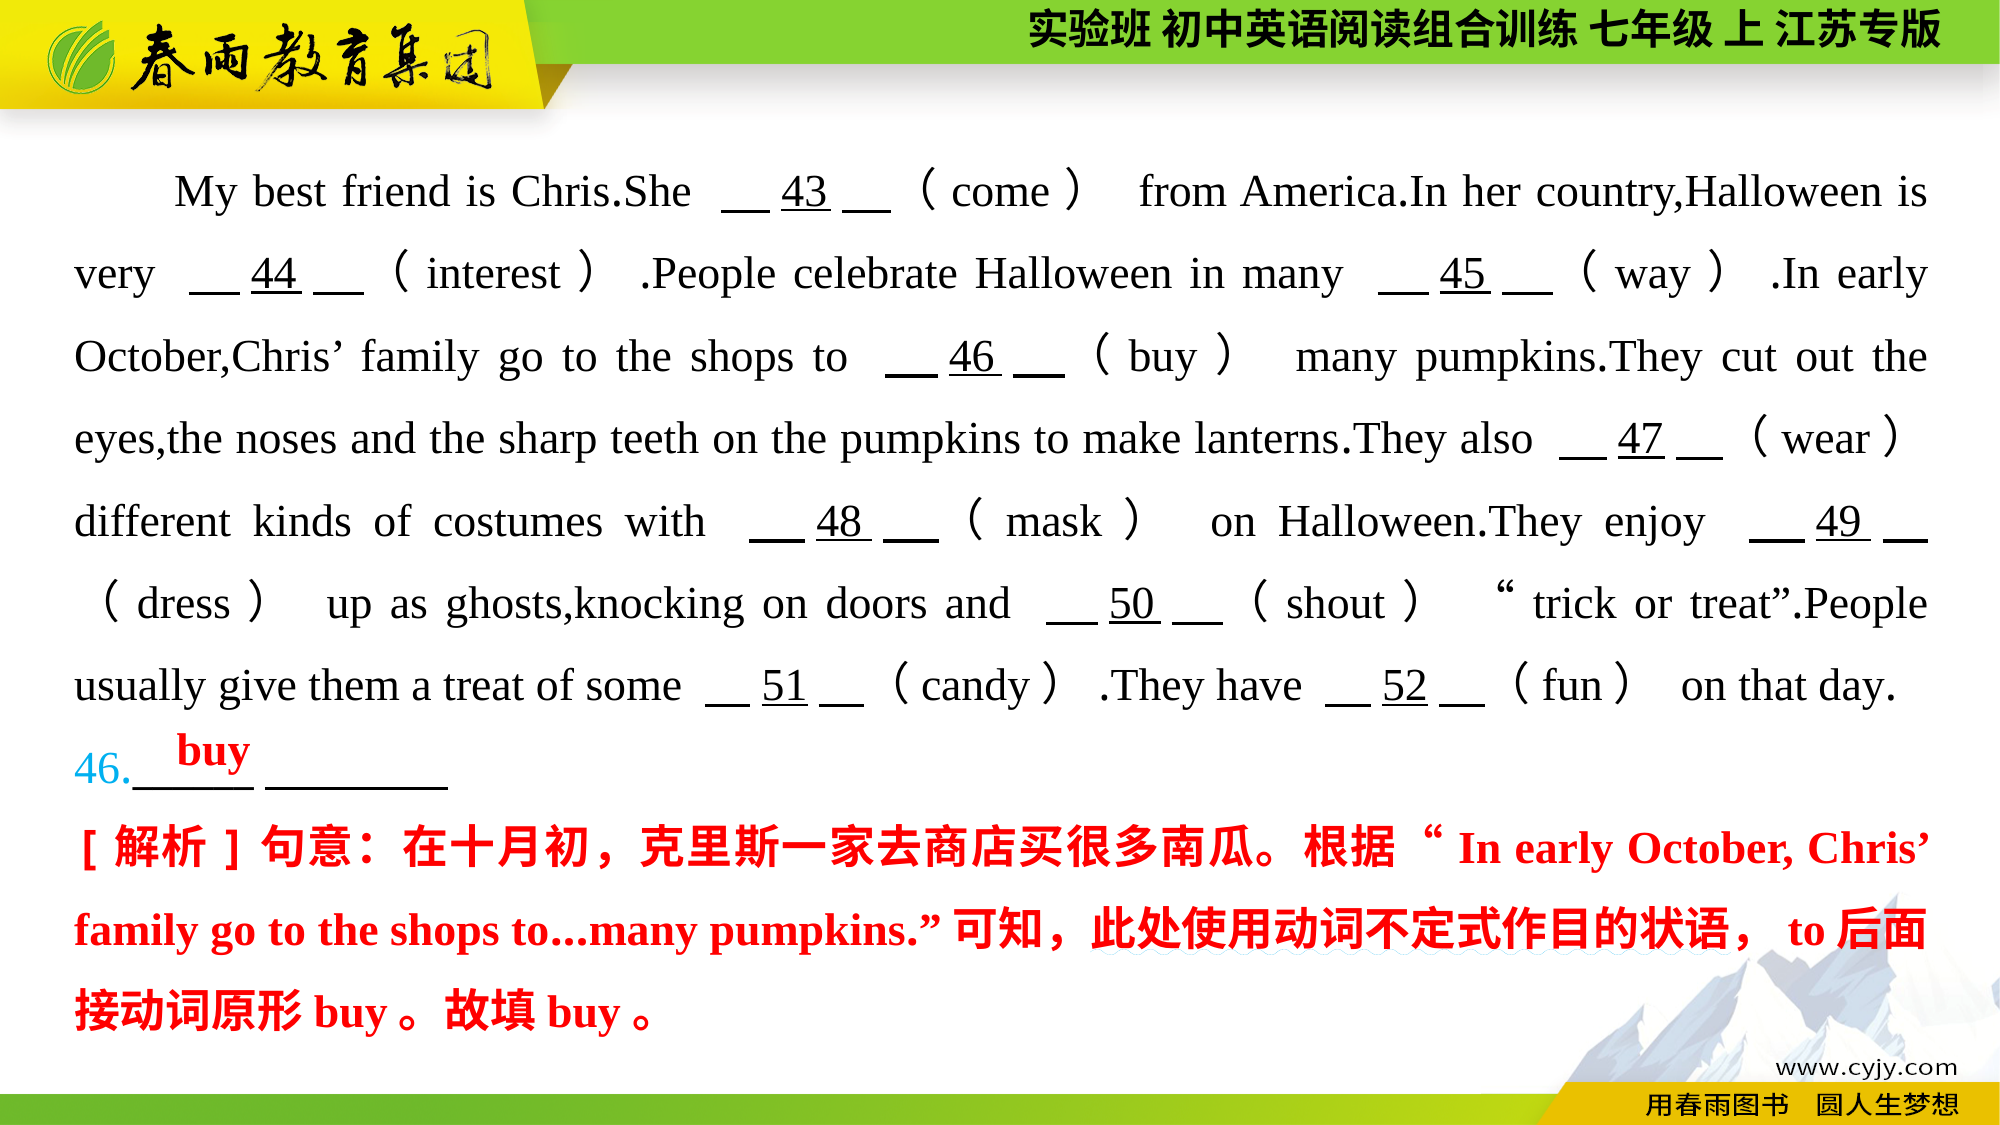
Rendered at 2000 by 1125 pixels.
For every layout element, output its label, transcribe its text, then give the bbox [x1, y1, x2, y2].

text_box [解析]句意：在十月初，克里斯一家去商店买很多南瓜。根据“In early October, Chris’ family go to the shops to...many pumpkins.”可知，此处使用动词不定式作目的状语，to后面接动词原形buy。故填buy。 [59, 782, 1944, 1045]
picture [0, 0, 2000, 1125]
list My best friend is Chris.She 43 （come） from America.In her country,Halloween is very 44 （interest）.People celebrate Halloween in many 45 （way）.In early October,Chris’ family go to the shops to 46 （buy） many pumpkins.They cut out the eyes,the noses and the sharp teeth on the pumpkins to make lanterns.They also 47 （wear） different kinds of costumes with 48 （mask） on Halloween.They enjoy 49 （dress） up as ghosts,knocking on doors and 50 （shout） “trick or treat”.People usually give them a treat of some 51 （candy）.They have 52 （fun） on that day. 46.______ [59, 125, 1944, 782]
text_box buy [161, 712, 266, 783]
